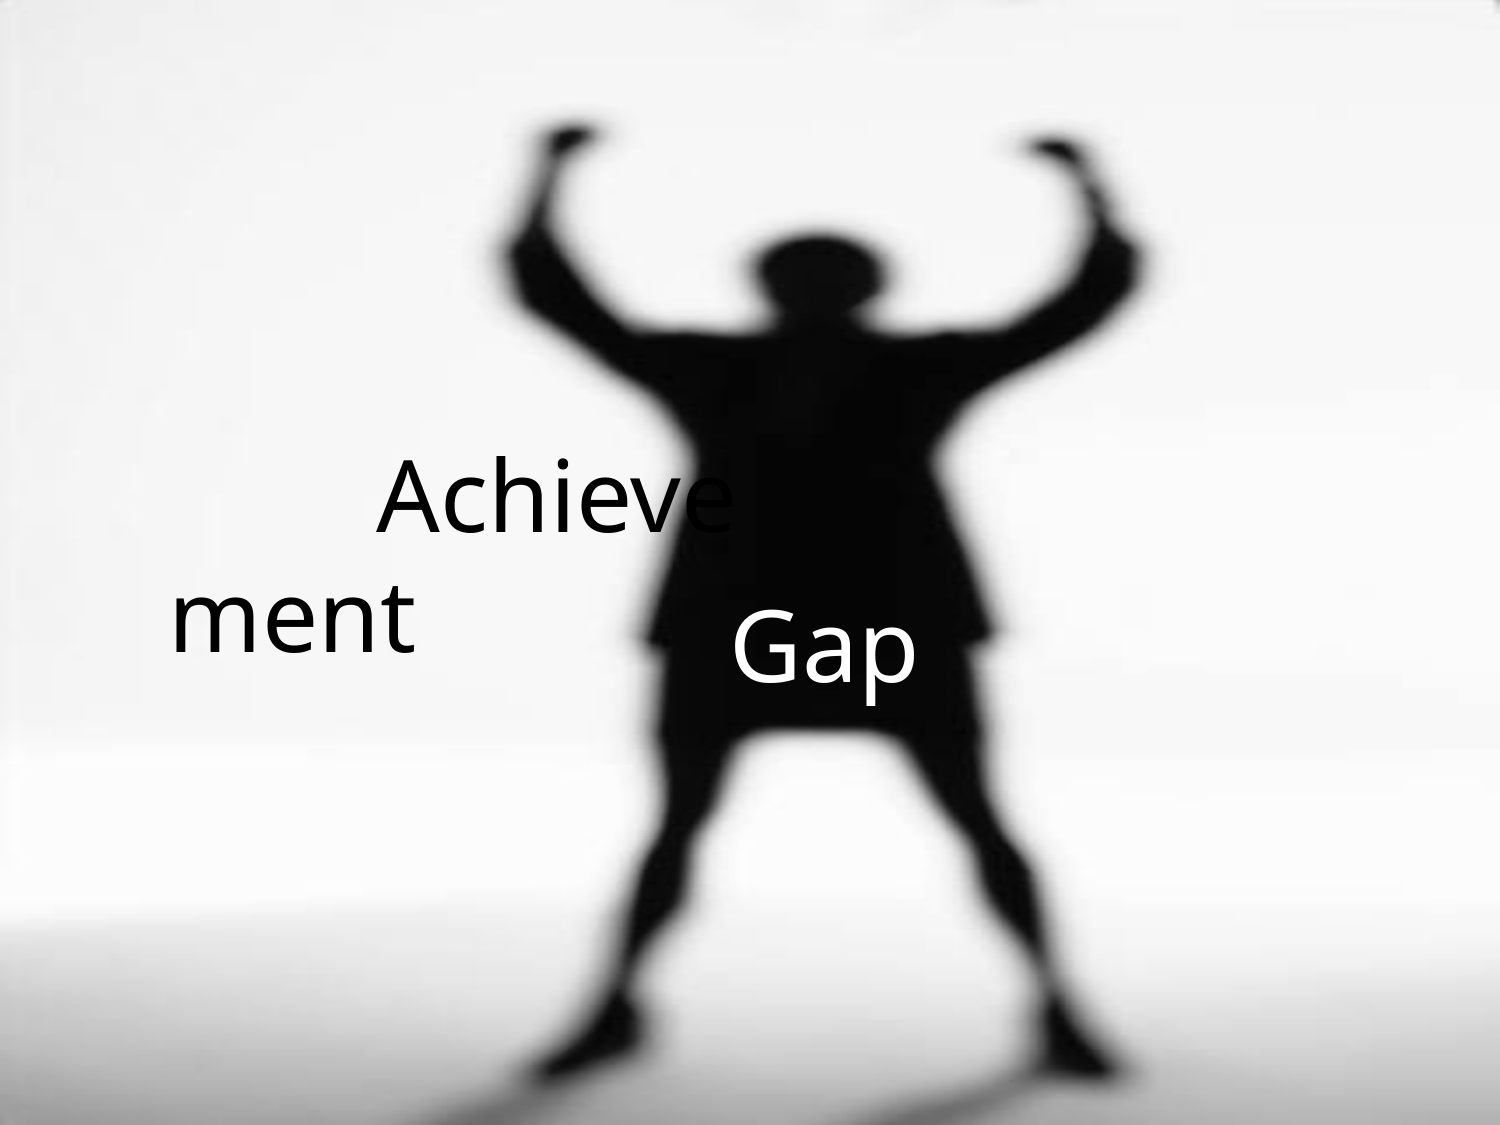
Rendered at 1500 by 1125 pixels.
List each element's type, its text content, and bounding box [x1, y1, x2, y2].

picture [0, 0, 1500, 1125]
text_box Achieve ment [50, 424, 1288, 680]
text_box Gap [537, 575, 1113, 710]
